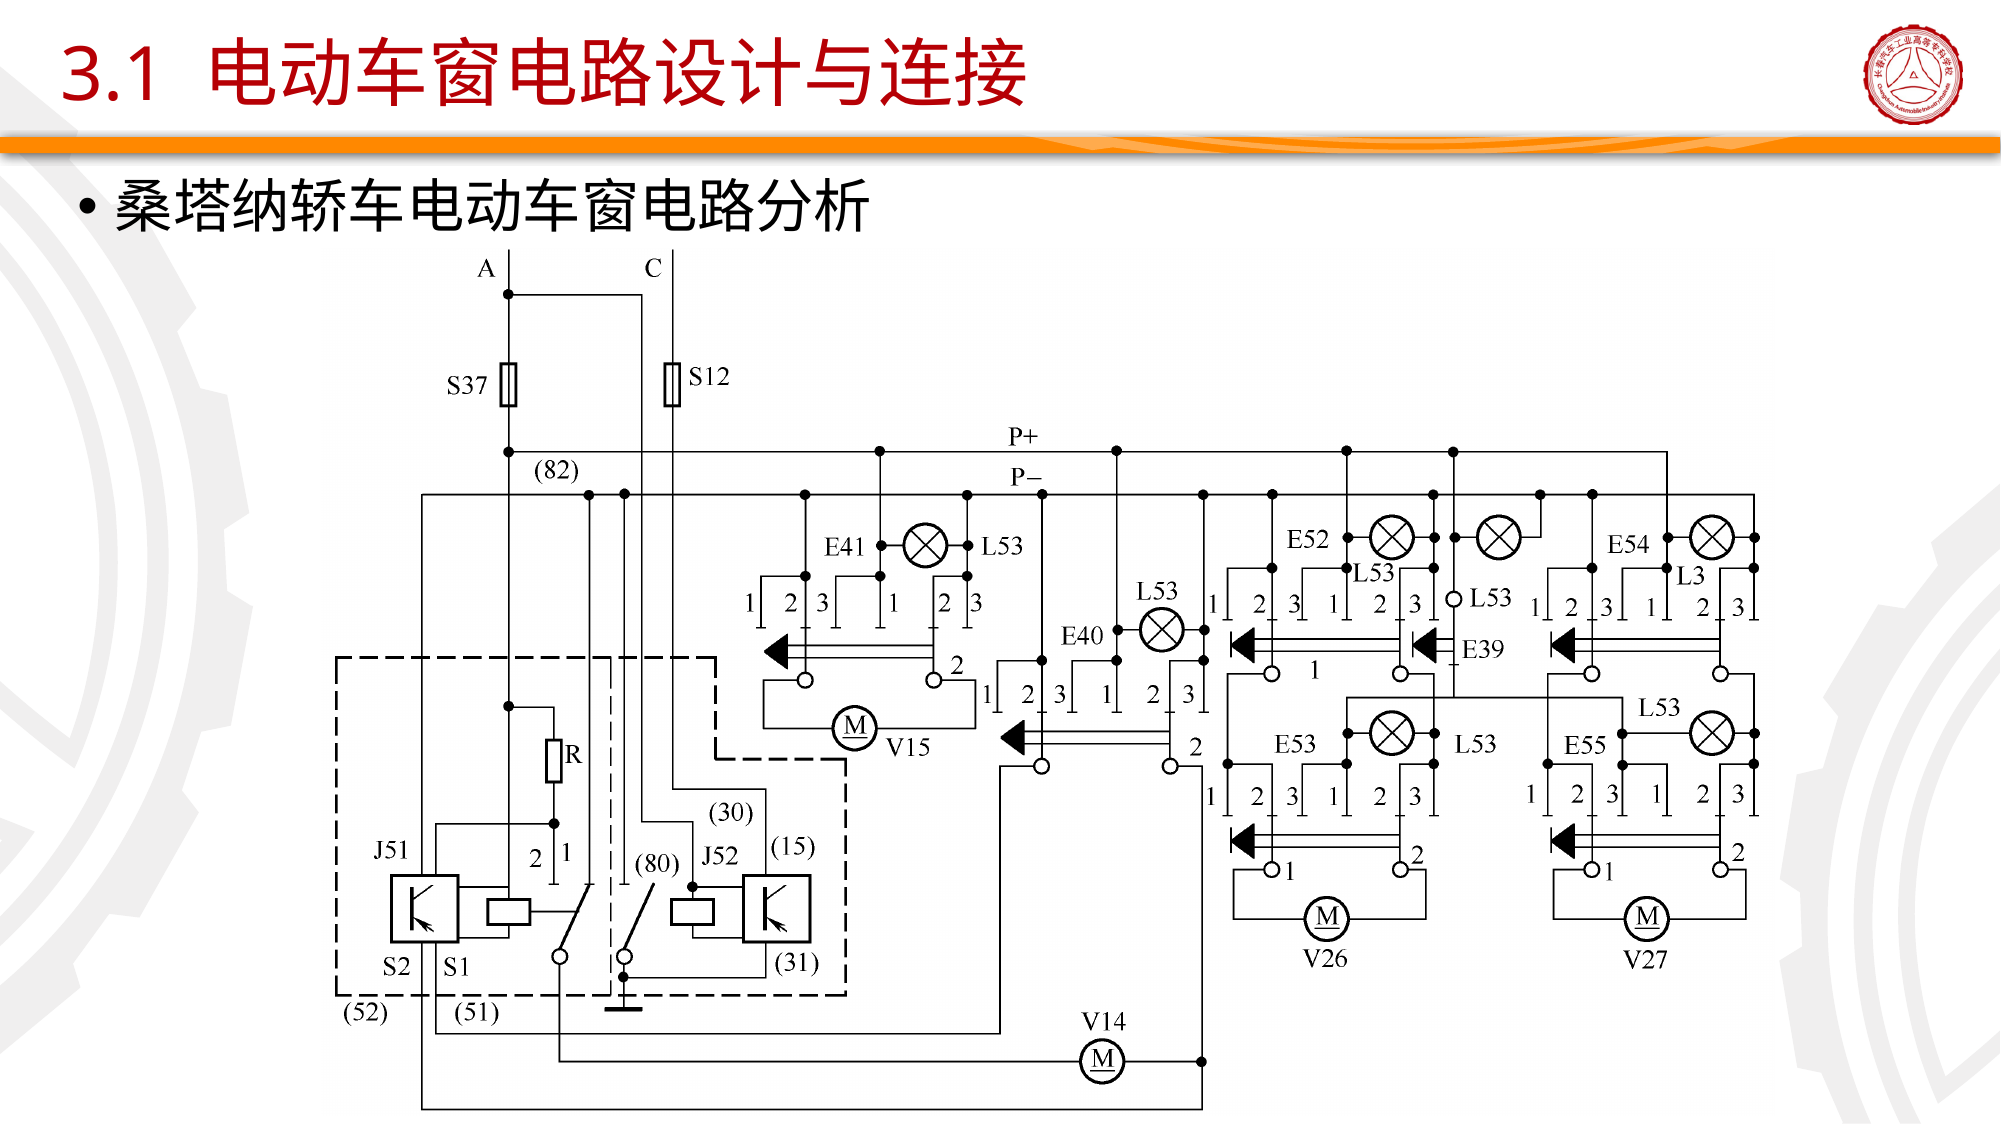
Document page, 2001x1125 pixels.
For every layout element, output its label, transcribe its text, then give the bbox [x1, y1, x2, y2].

picture [1863, 24, 1963, 125]
picture [321, 247, 1775, 1116]
text_box 桑塔纳轿车电动车窗电路分析 [62, 169, 1413, 258]
title 3.1 电动车窗电路设计与连接 [45, 28, 1554, 128]
